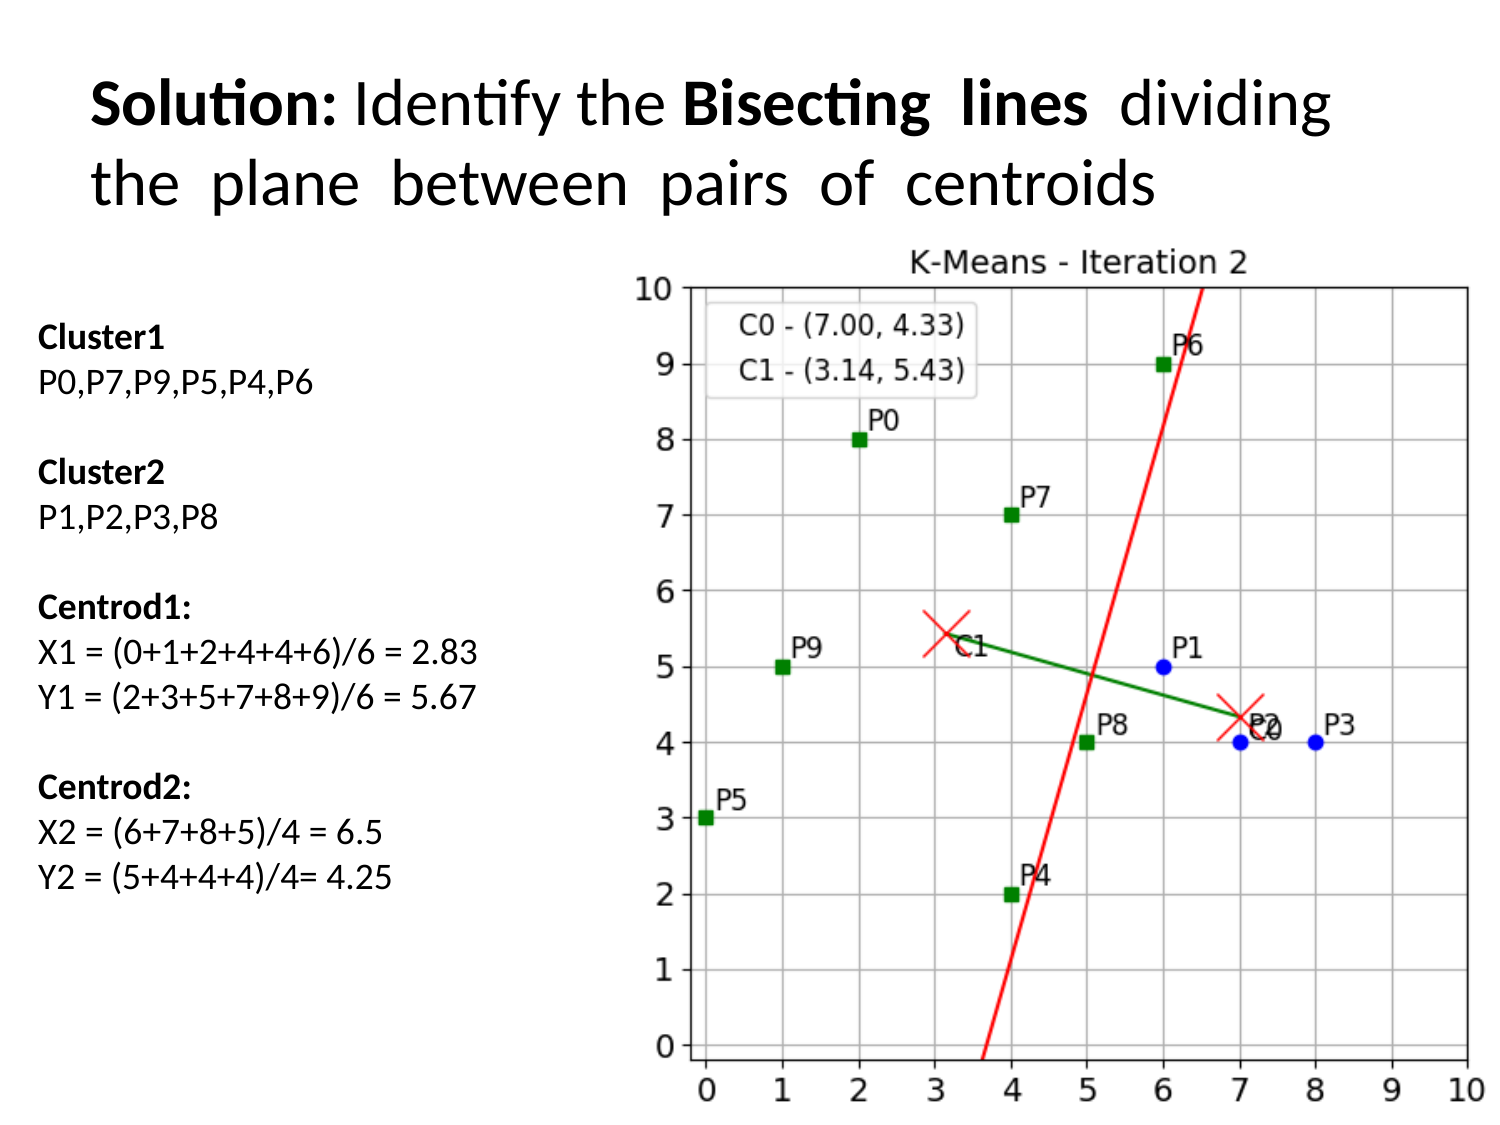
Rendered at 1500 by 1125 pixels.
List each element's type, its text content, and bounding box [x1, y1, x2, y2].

picture [616, 232, 1500, 1125]
text_box Cluster1 P0,P7,P9,P5,P4,P6 Cluster2 P1,P2,P3,P8 Centrod1: X1 = (0+1+2+4+4+6)/6 = 2.83 Y1 = (2+3+5+7+8+9)/6 = 5.67 Centrod2: X2 = (6+7+8+5)/4 = 6.5 Y2 = (5+4+4+4)/4= 4.25 [23, 304, 611, 995]
title Solution: Identify the Bisecting lines dividing the plane between pairs of centroids [75, 45, 1425, 233]
